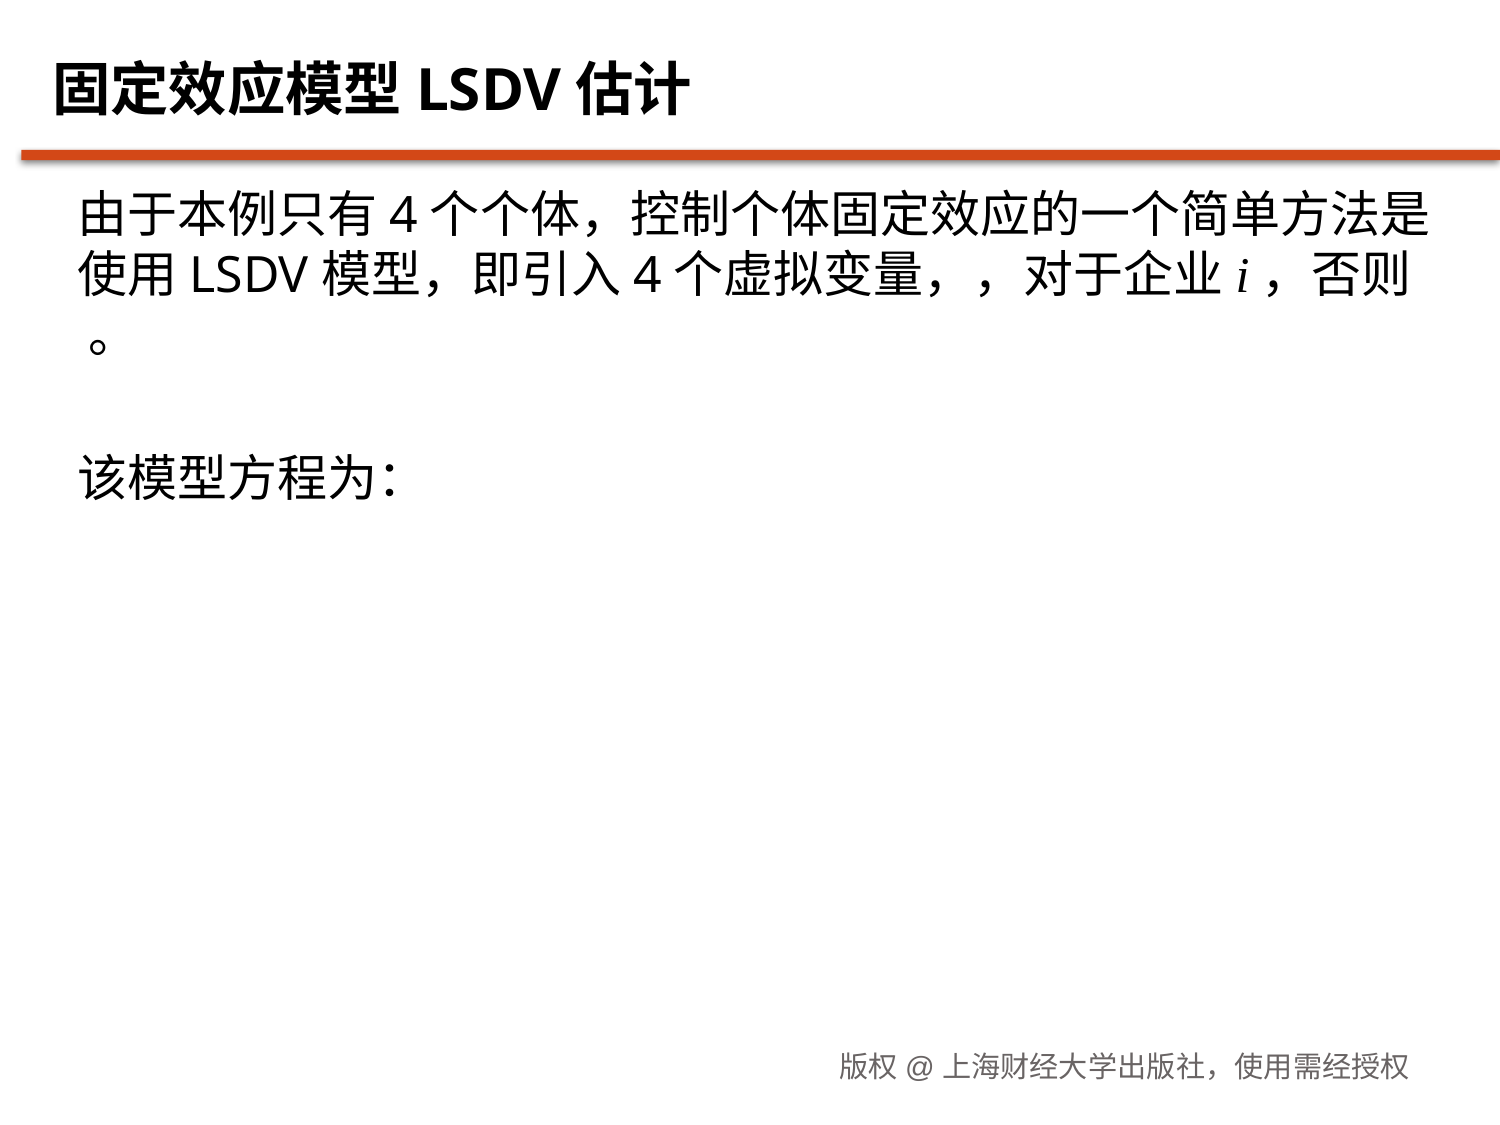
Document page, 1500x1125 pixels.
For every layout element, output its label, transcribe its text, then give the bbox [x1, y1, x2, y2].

footer 版权@上海财经大学出版社，使用需经授权 [825, 1028, 1475, 1104]
title 固定效应模型LSDV估计 [37, 50, 1425, 138]
